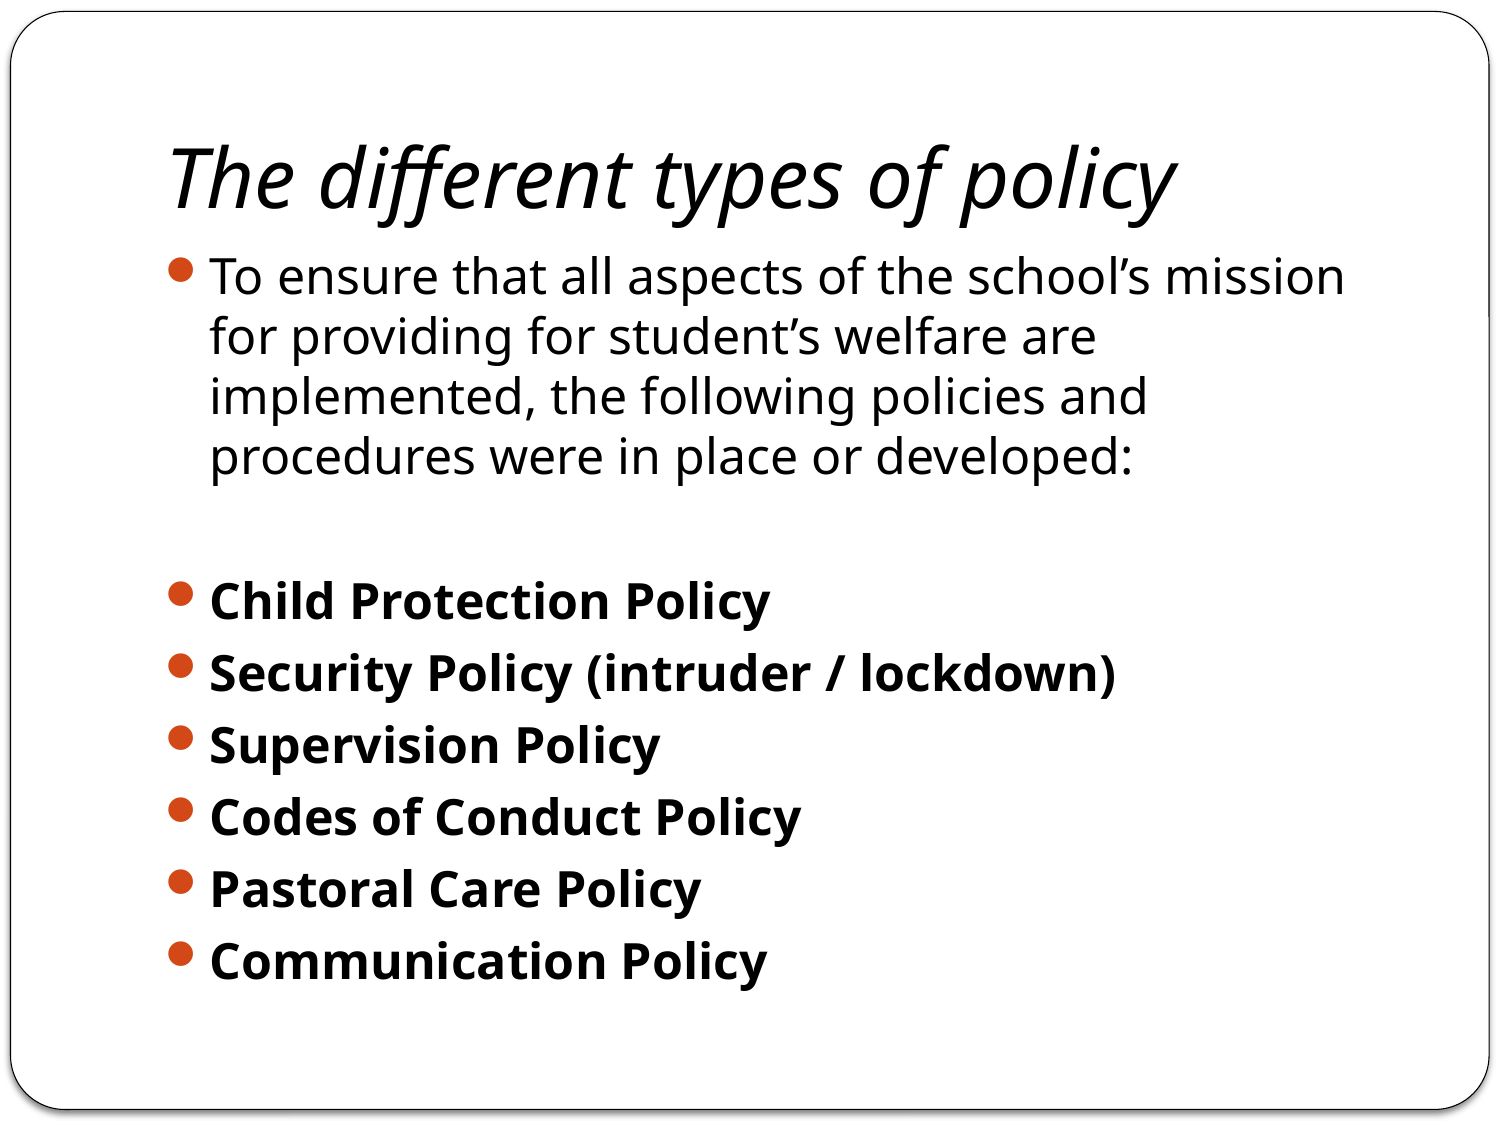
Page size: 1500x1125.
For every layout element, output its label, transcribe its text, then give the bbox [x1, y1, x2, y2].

title The different types of policy [150, 45, 1425, 233]
list To ensure that all aspects of the school’s mission for providing for student’s welfare are implemented, the following policies and procedures were in place or developed: Child Protection Policy Security Policy (intruder / lockdown) Supervision Policy Codes of Conduct Policy Pastoral Care Policy Communication Policy [150, 237, 1425, 988]
